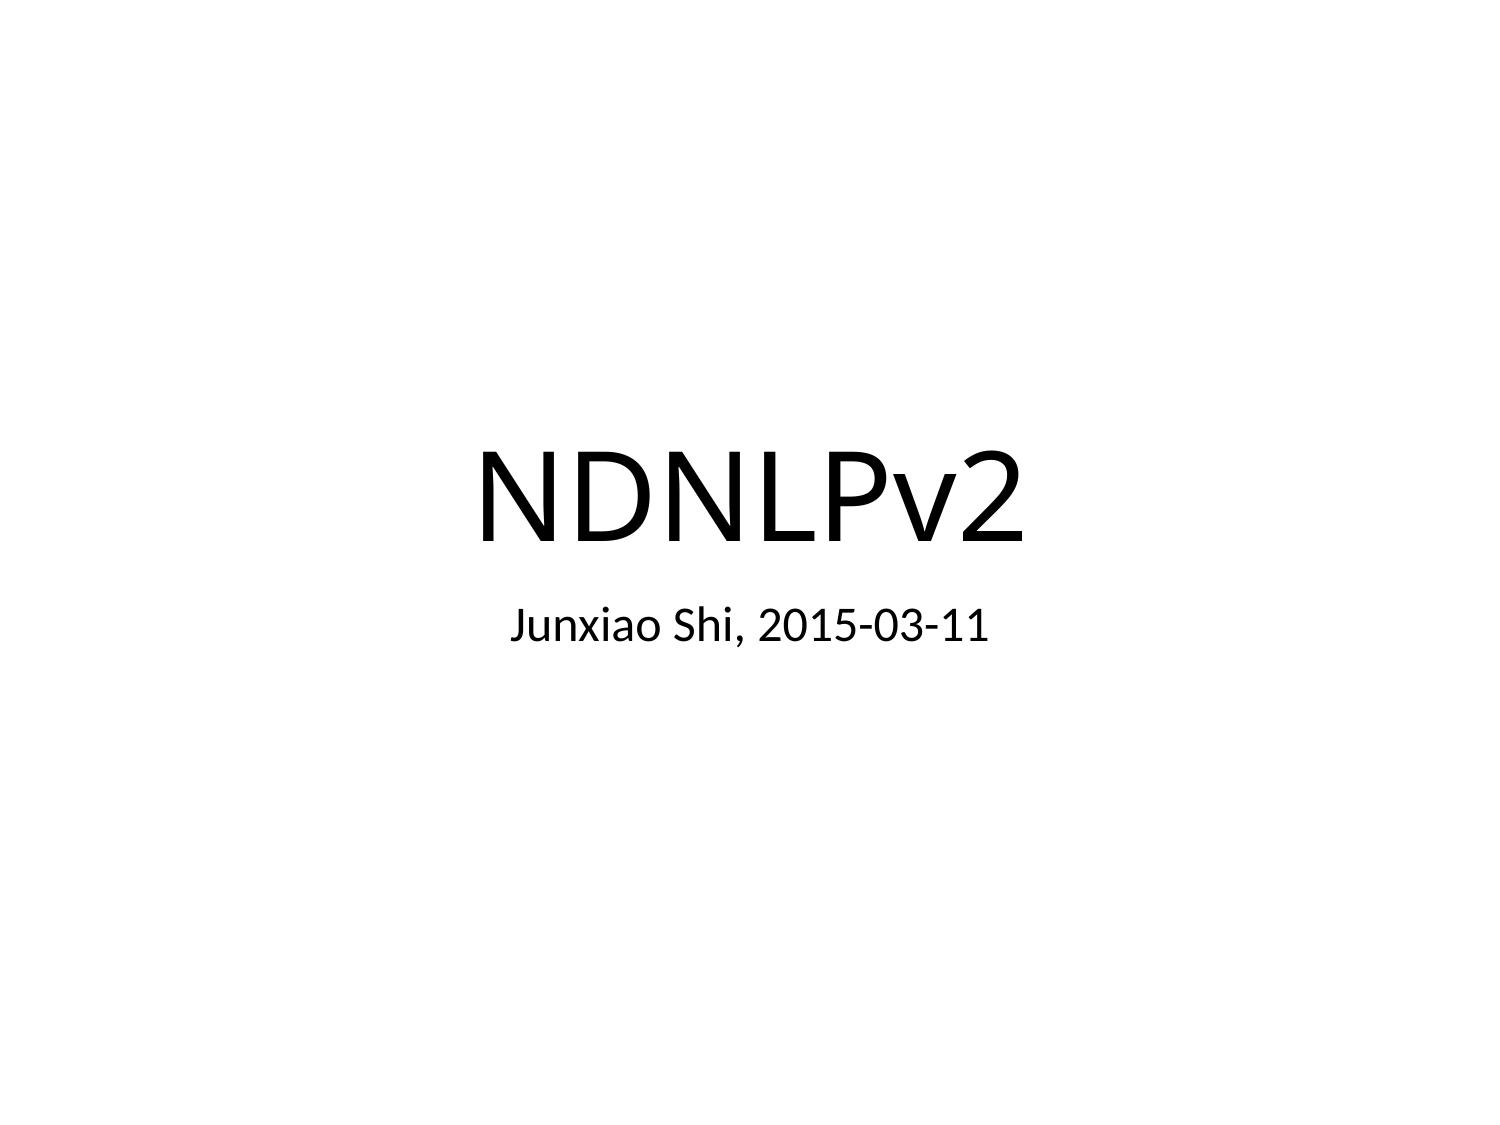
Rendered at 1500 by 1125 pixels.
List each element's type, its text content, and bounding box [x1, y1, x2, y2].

title NDNLPv2 [112, 184, 1388, 576]
subtitle Junxiao Shi, 2015-03-11 [187, 590, 1313, 863]
